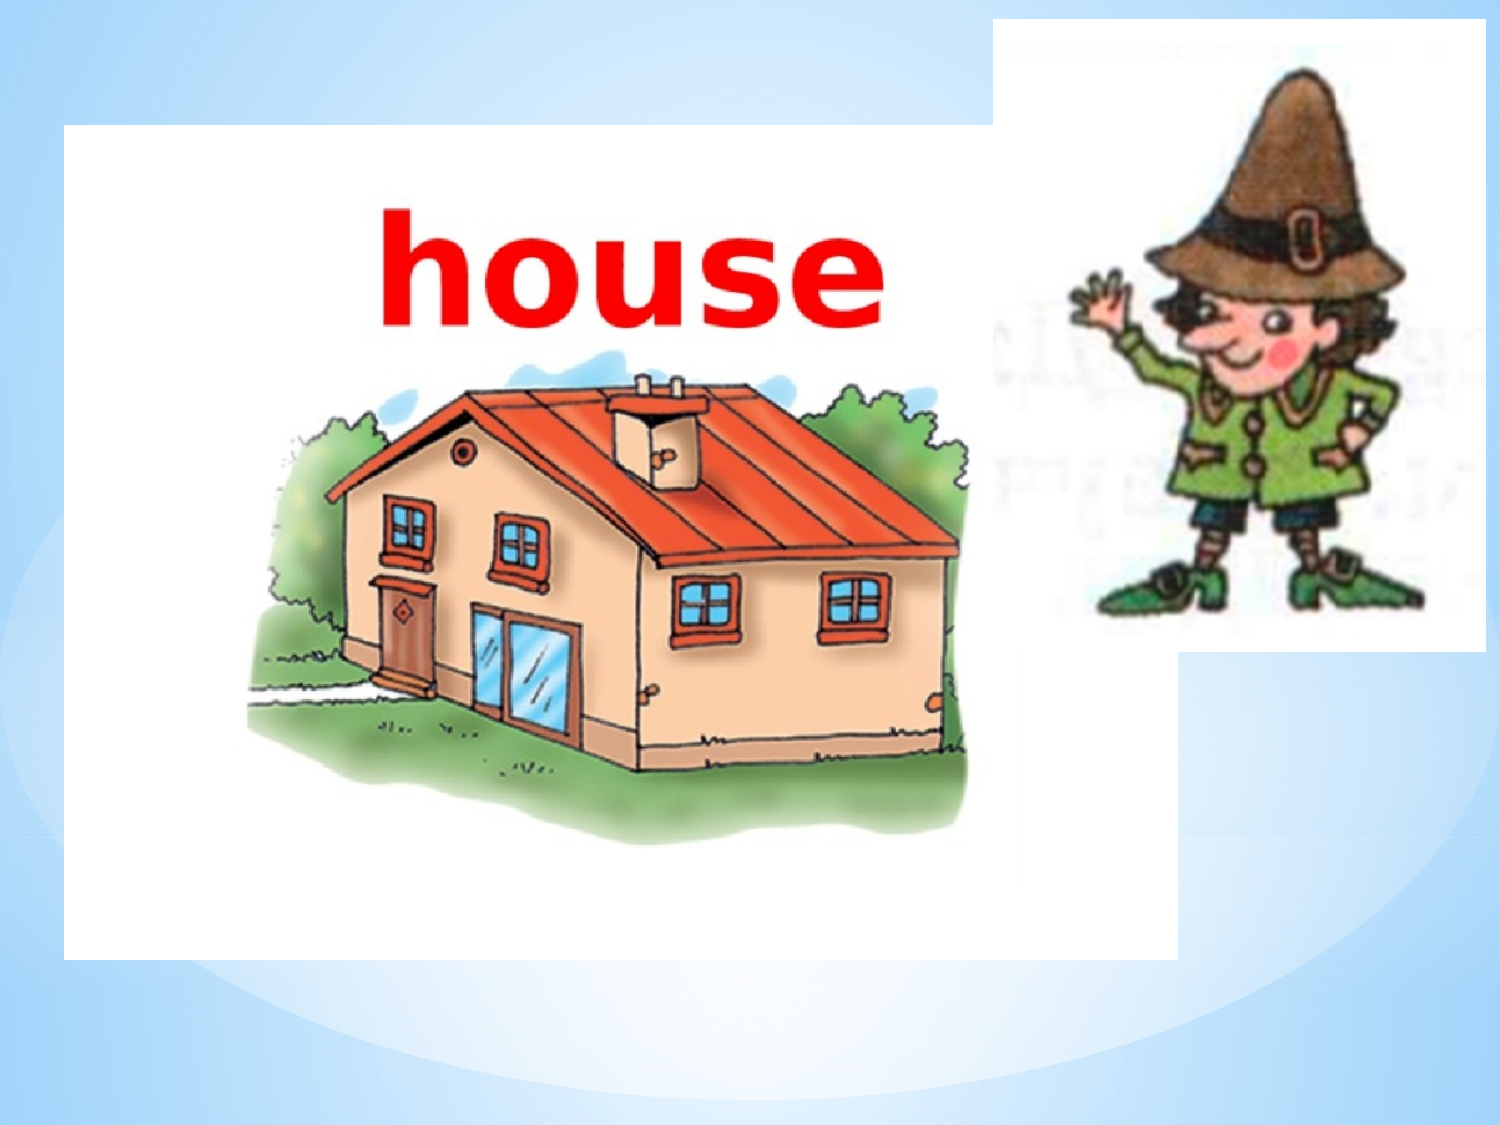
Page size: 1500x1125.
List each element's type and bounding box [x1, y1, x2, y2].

picture [64, 18, 1486, 960]
